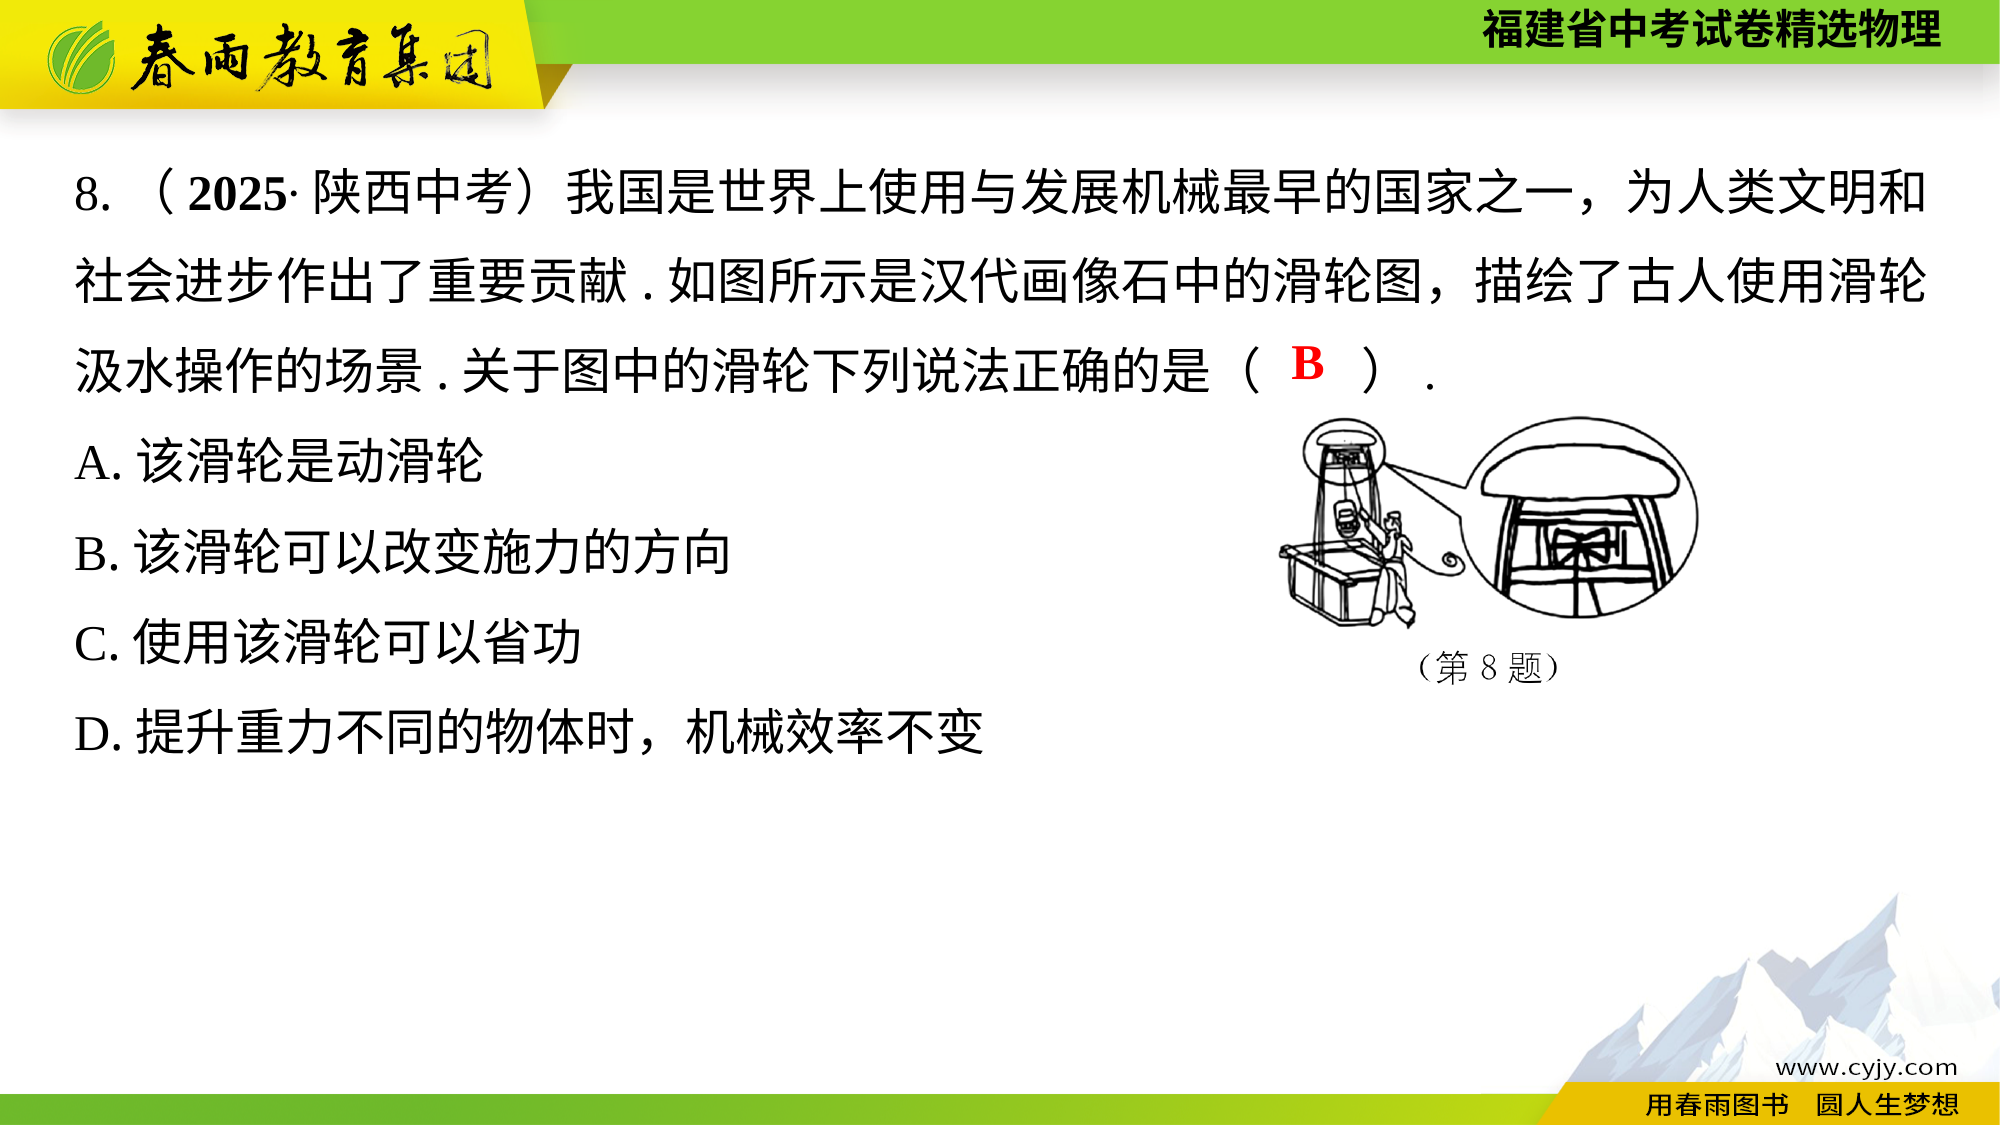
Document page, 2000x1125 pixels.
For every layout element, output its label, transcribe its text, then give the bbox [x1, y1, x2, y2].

list 8.（2025∙陕西中考）我国是世界上使用与发展机械最早的国家之一，为人类文明和社会进步作出了重要贡献.如图所示是汉代画像石中的滑轮图，描绘了古人使用滑轮汲水操作的场景.关于图中的滑轮下列说法正确的是（ ）. A.该滑轮是动滑轮 B.该滑轮可以改变施力的方向 C.使用该滑轮可以省功 D.提升重力不同的物体时，机械效率不变 [59, 122, 1944, 763]
picture [0, 0, 2000, 1125]
text_box B [1276, 321, 1340, 395]
